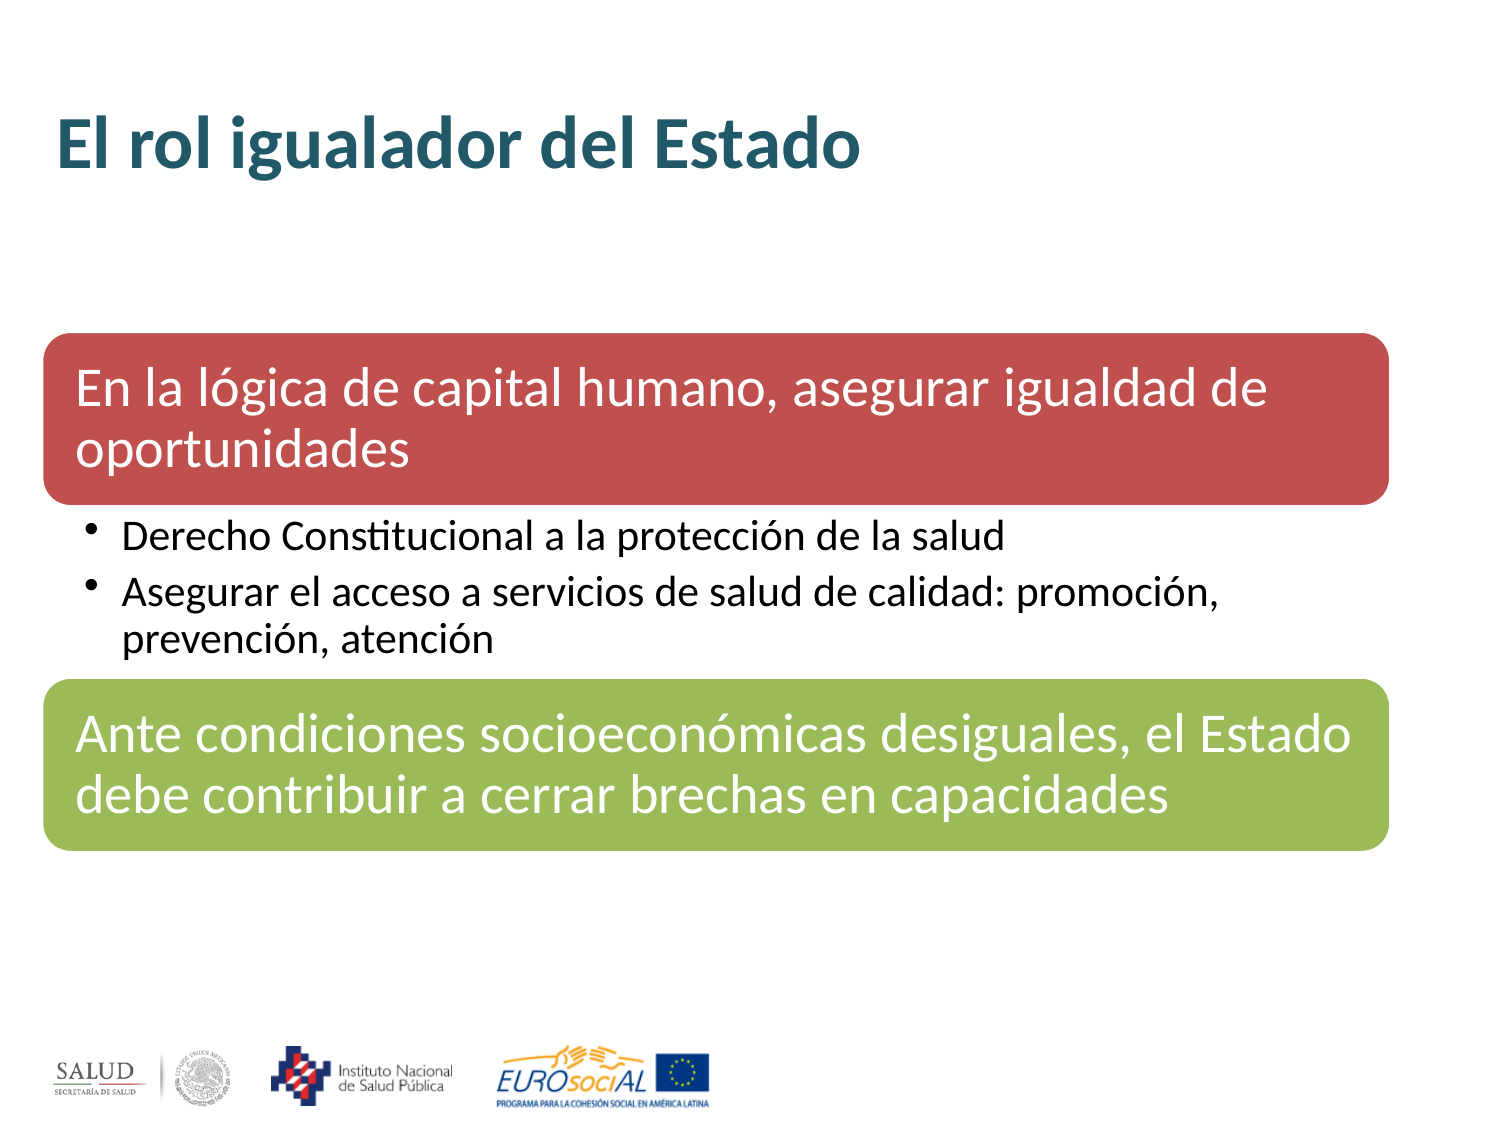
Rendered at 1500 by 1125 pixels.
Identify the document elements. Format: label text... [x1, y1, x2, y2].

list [40, 255, 1392, 929]
title El rol igualador del Estado [41, 45, 1388, 233]
picture [490, 1037, 715, 1116]
picture [271, 1046, 452, 1106]
picture [53, 1041, 231, 1112]
